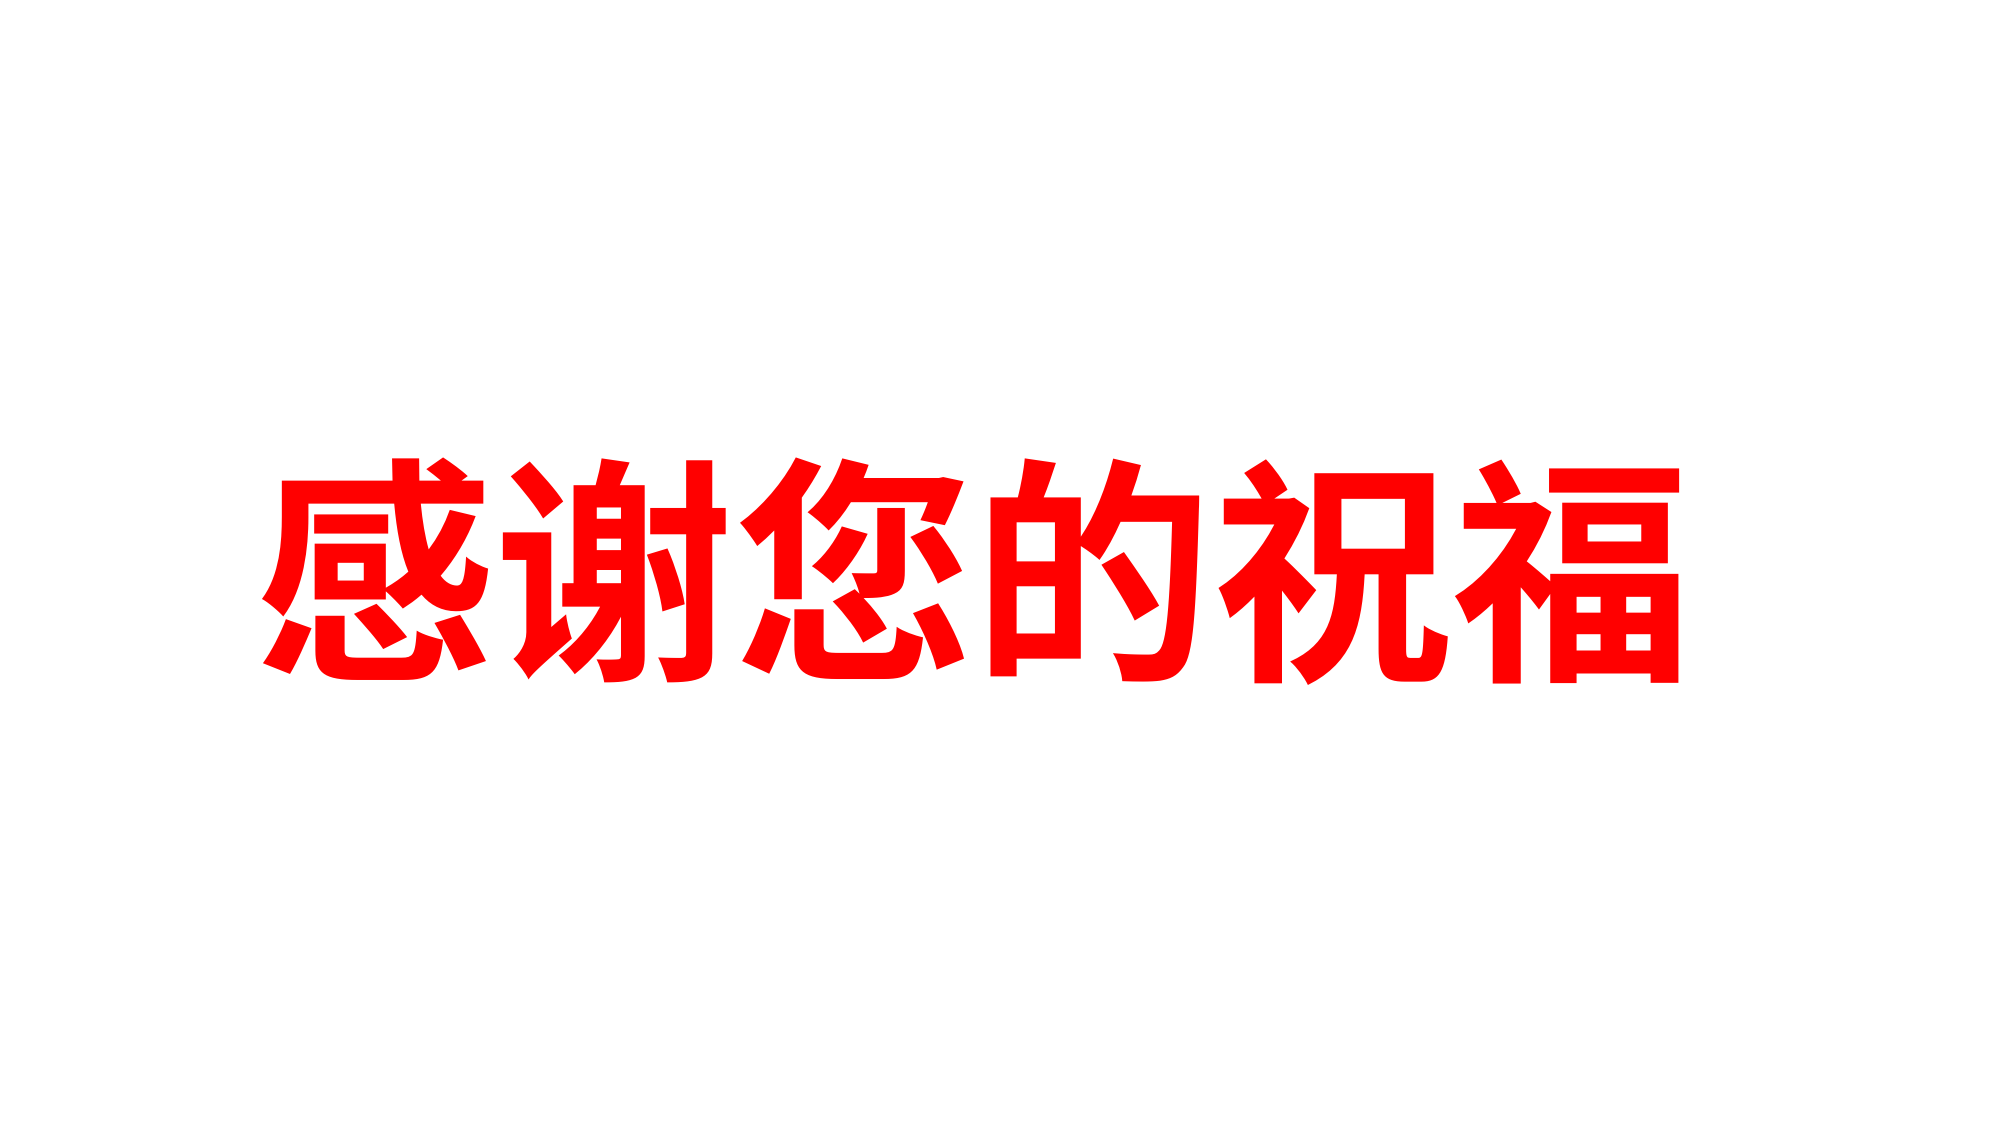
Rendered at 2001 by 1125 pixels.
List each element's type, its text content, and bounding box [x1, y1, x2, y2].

text_box 感谢您的祝福 [240, 415, 2000, 718]
